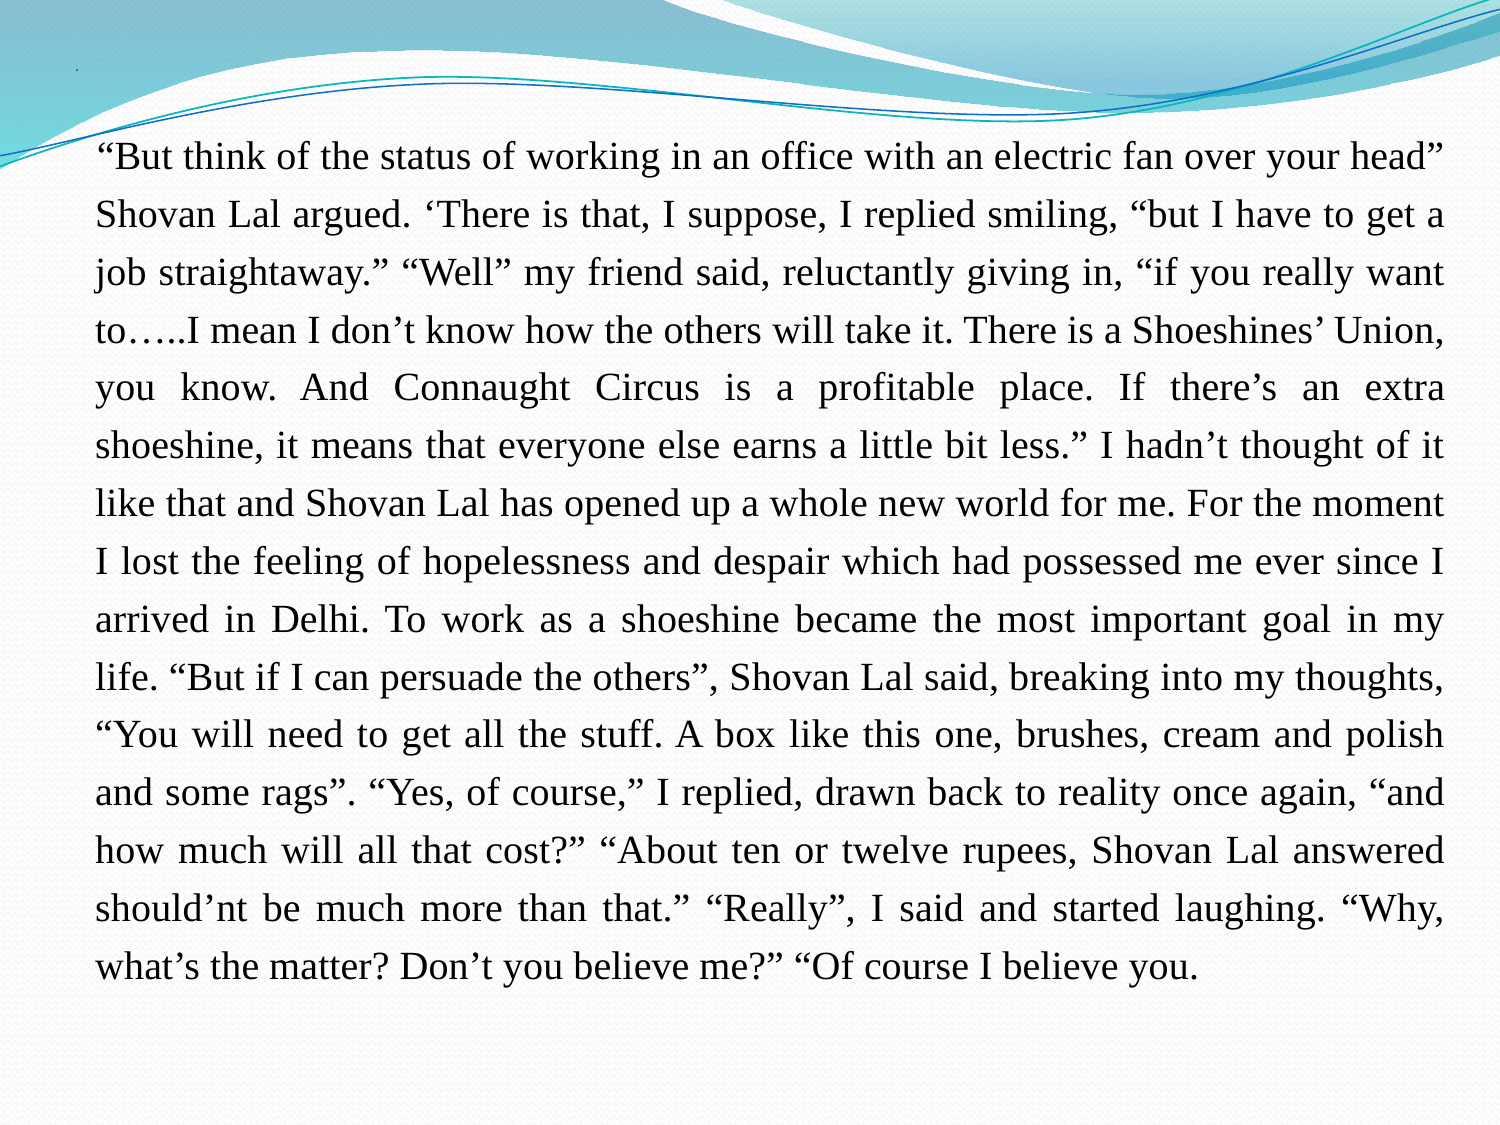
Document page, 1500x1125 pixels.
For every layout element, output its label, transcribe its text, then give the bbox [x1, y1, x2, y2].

list “But think of the status of working in an office with an electric fan over your head” Shovan Lal argued. ‘There is that, I suppose, I replied smiling, “but I have to get a job straightaway.” “Well” my friend said, reluctantly giving in, “if you really want to…..I mean I don’t know how the others will take it. There is a Shoeshines’ Union, you know. And Connaught Circus is a profitable place. If there’s an extra shoeshine, it means that everyone else earns a little bit less.” I hadn’t thought of it like that and Shovan Lal has opened up a whole new world for me. For the moment I lost the feeling of hopelessness and despair which had possessed me ever since I arrived in Delhi. To work as a shoeshine became the most important goal in my life. “But if I can persuade the others”, Shovan Lal said, breaking into my thoughts, “You will need to get all the stuff. A box like this one, brushes, cream and polish and some rags”. “Yes, of course,” I replied, drawn back to reality once again, “and how much will all that cost?” “About ten or twelve rupees, Shovan Lal answered should’nt be much more than that.” “Really”, I said and started laughing. “Why, what’s the matter? Don’t you believe me?” “Of course I believe you. [37, 112, 1463, 1038]
title . [75, 45, 1425, 75]
